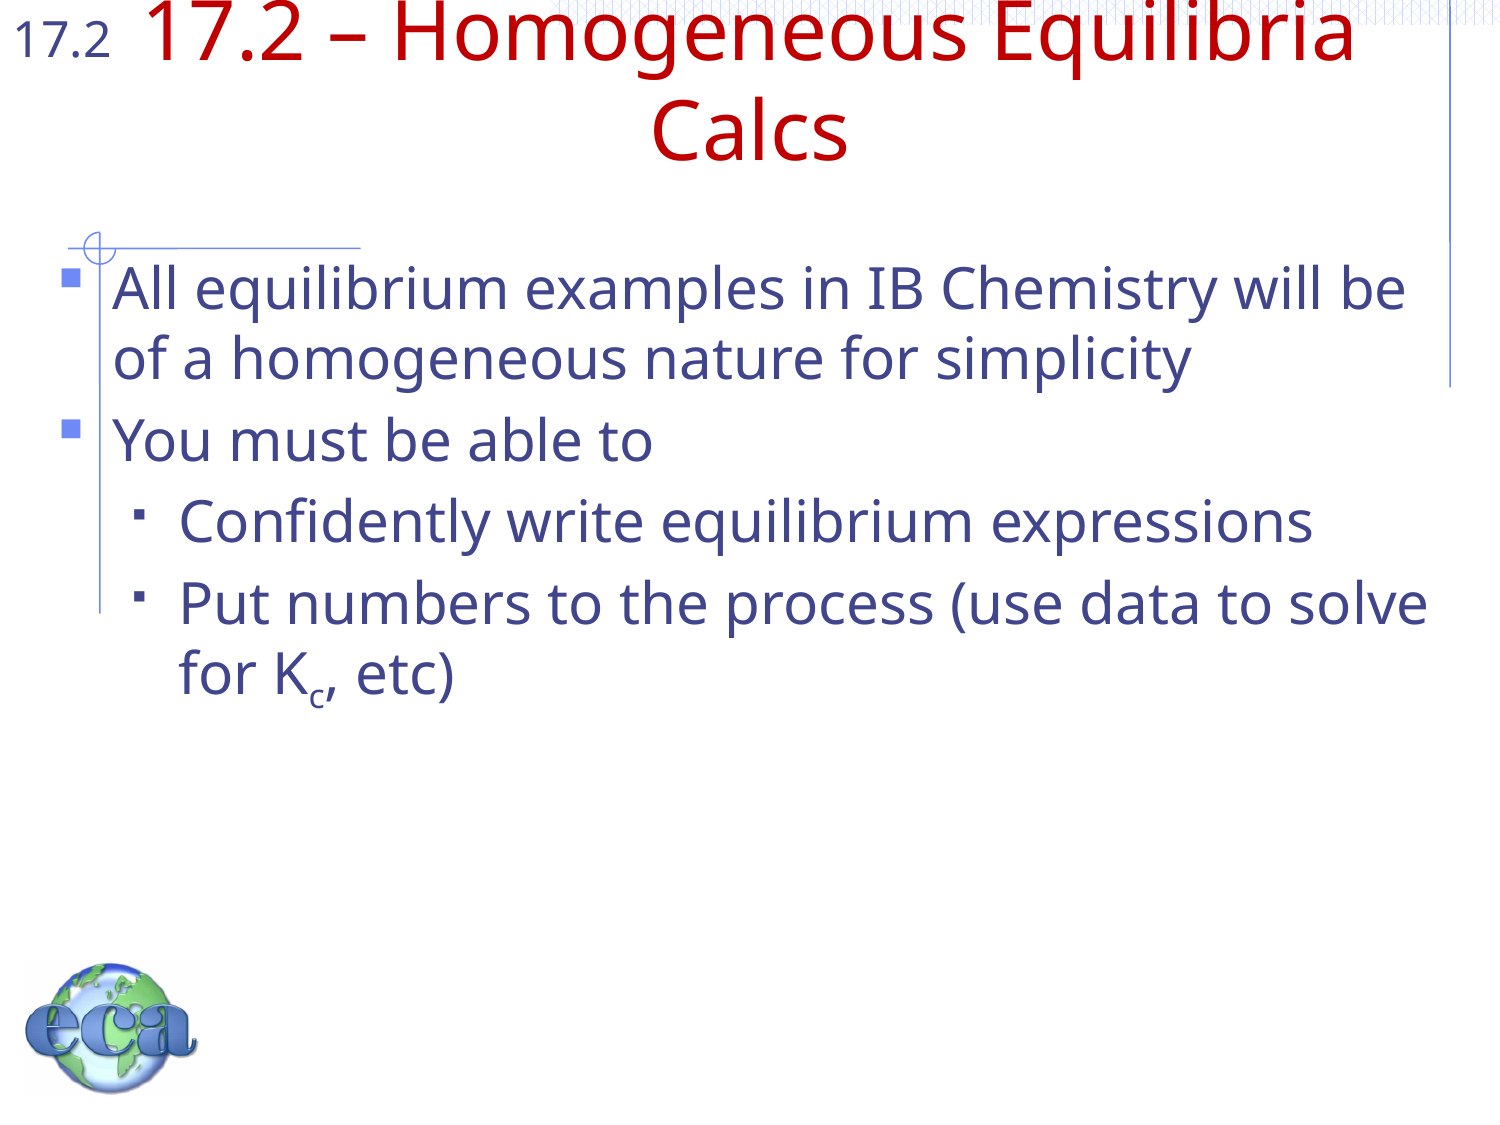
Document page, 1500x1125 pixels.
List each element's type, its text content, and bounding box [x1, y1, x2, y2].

list All equilibrium examples in IB Chemistry will be of a homogeneous nature for simplicity You must be able to Confidently write equilibrium expressions Put numbers to the process (use data to solve for Kc, etc) [41, 243, 1471, 965]
title 17.2 – Homogeneous Equilibria Calcs [17, 49, 1483, 185]
picture [23, 960, 200, 1096]
